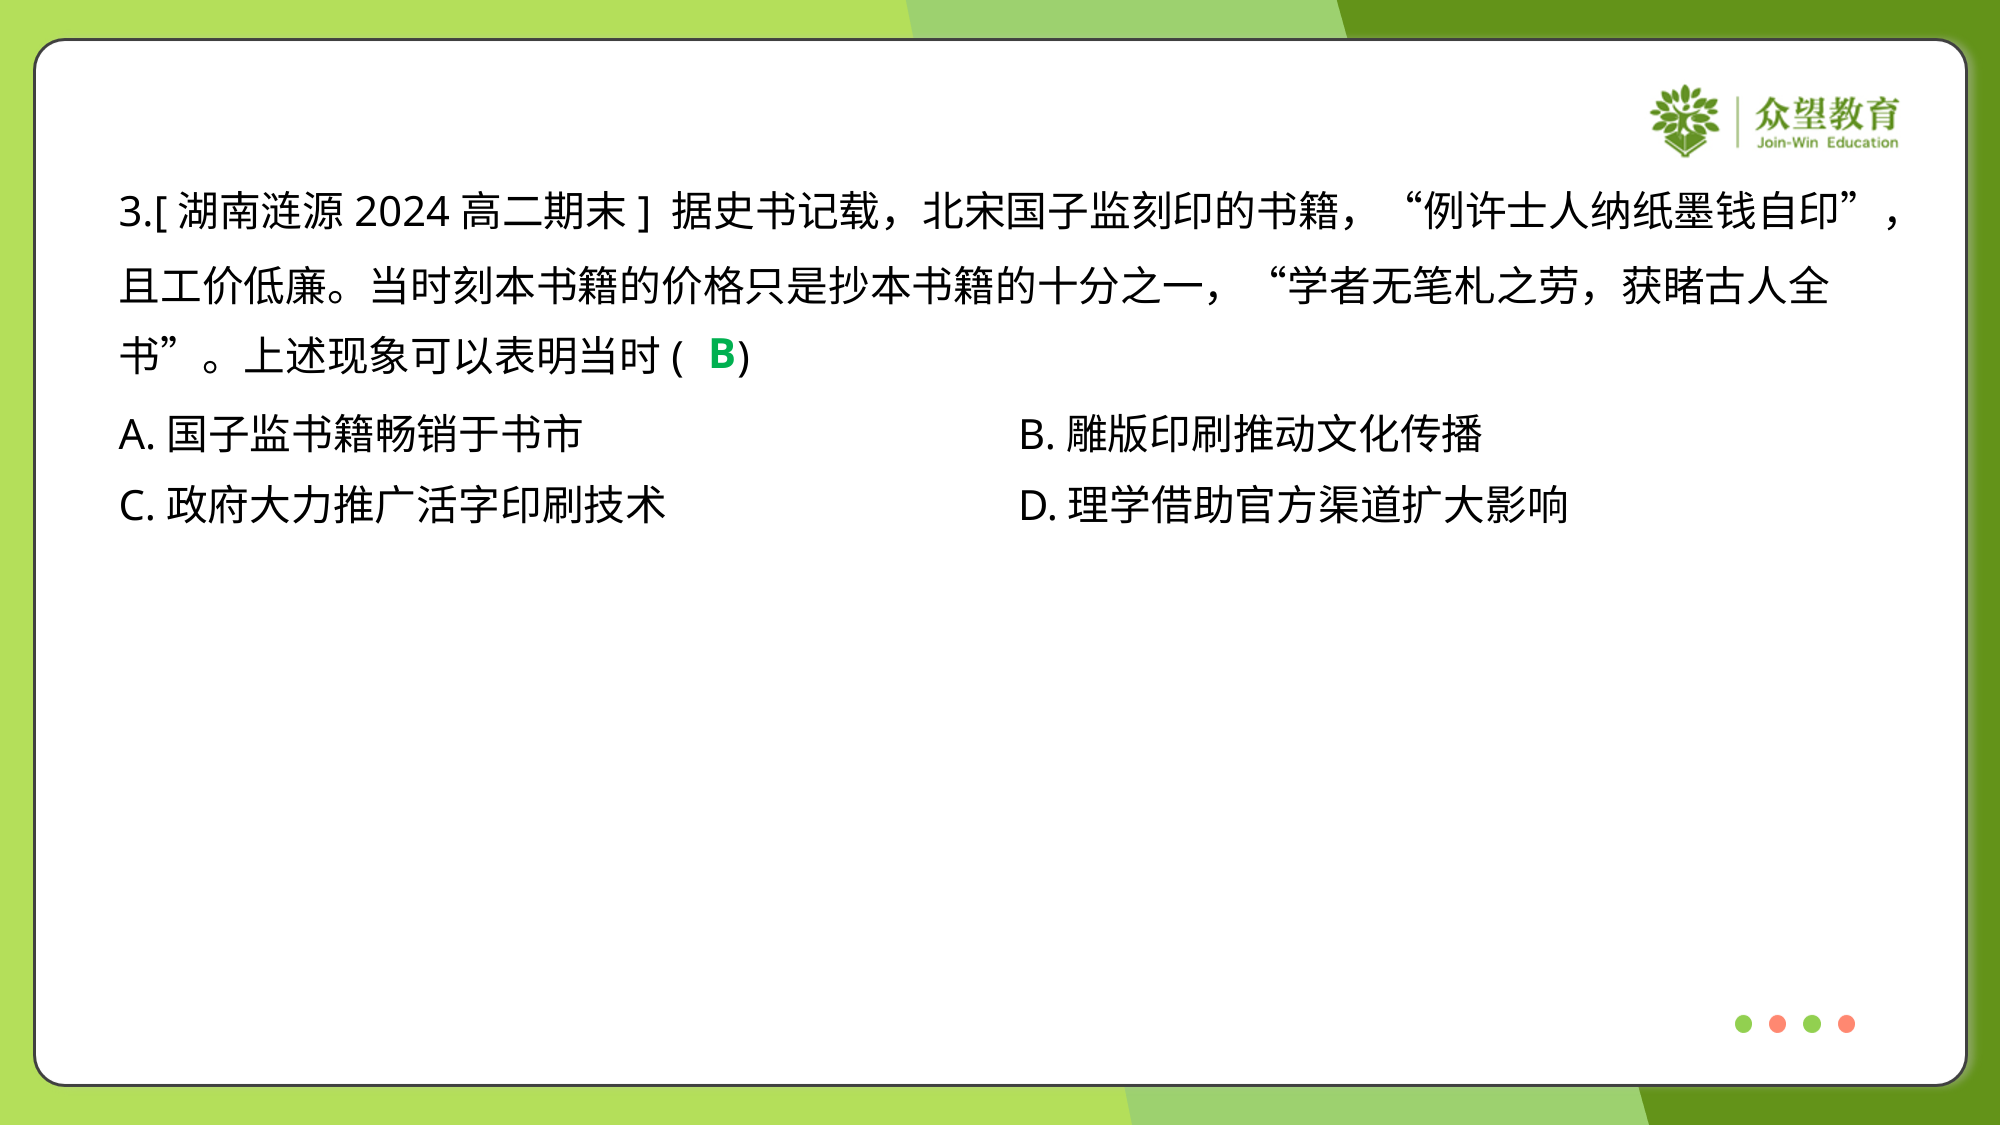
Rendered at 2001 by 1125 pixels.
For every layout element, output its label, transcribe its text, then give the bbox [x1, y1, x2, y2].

text_box B [692, 306, 752, 371]
text_box 3.[湖南涟源2024高二期末] 据史书记载，北宋国子监刻印的书籍，“例许士人纳纸墨钱自印”， 且工价低廉。当时刻本书籍的价格只是抄本书籍的十分之一，“学者无笔札之劳，获睹古人全 书”。上述现象可以表明当时( ) [118, 159, 1883, 373]
text_box A.国子监书籍畅销于书市 B.雕版印刷推动文化传播 C.政府大力推广活字印刷技术 D.理学借助官方渠道扩大影响 [118, 382, 1883, 522]
picture [0, 0, 2000, 1125]
